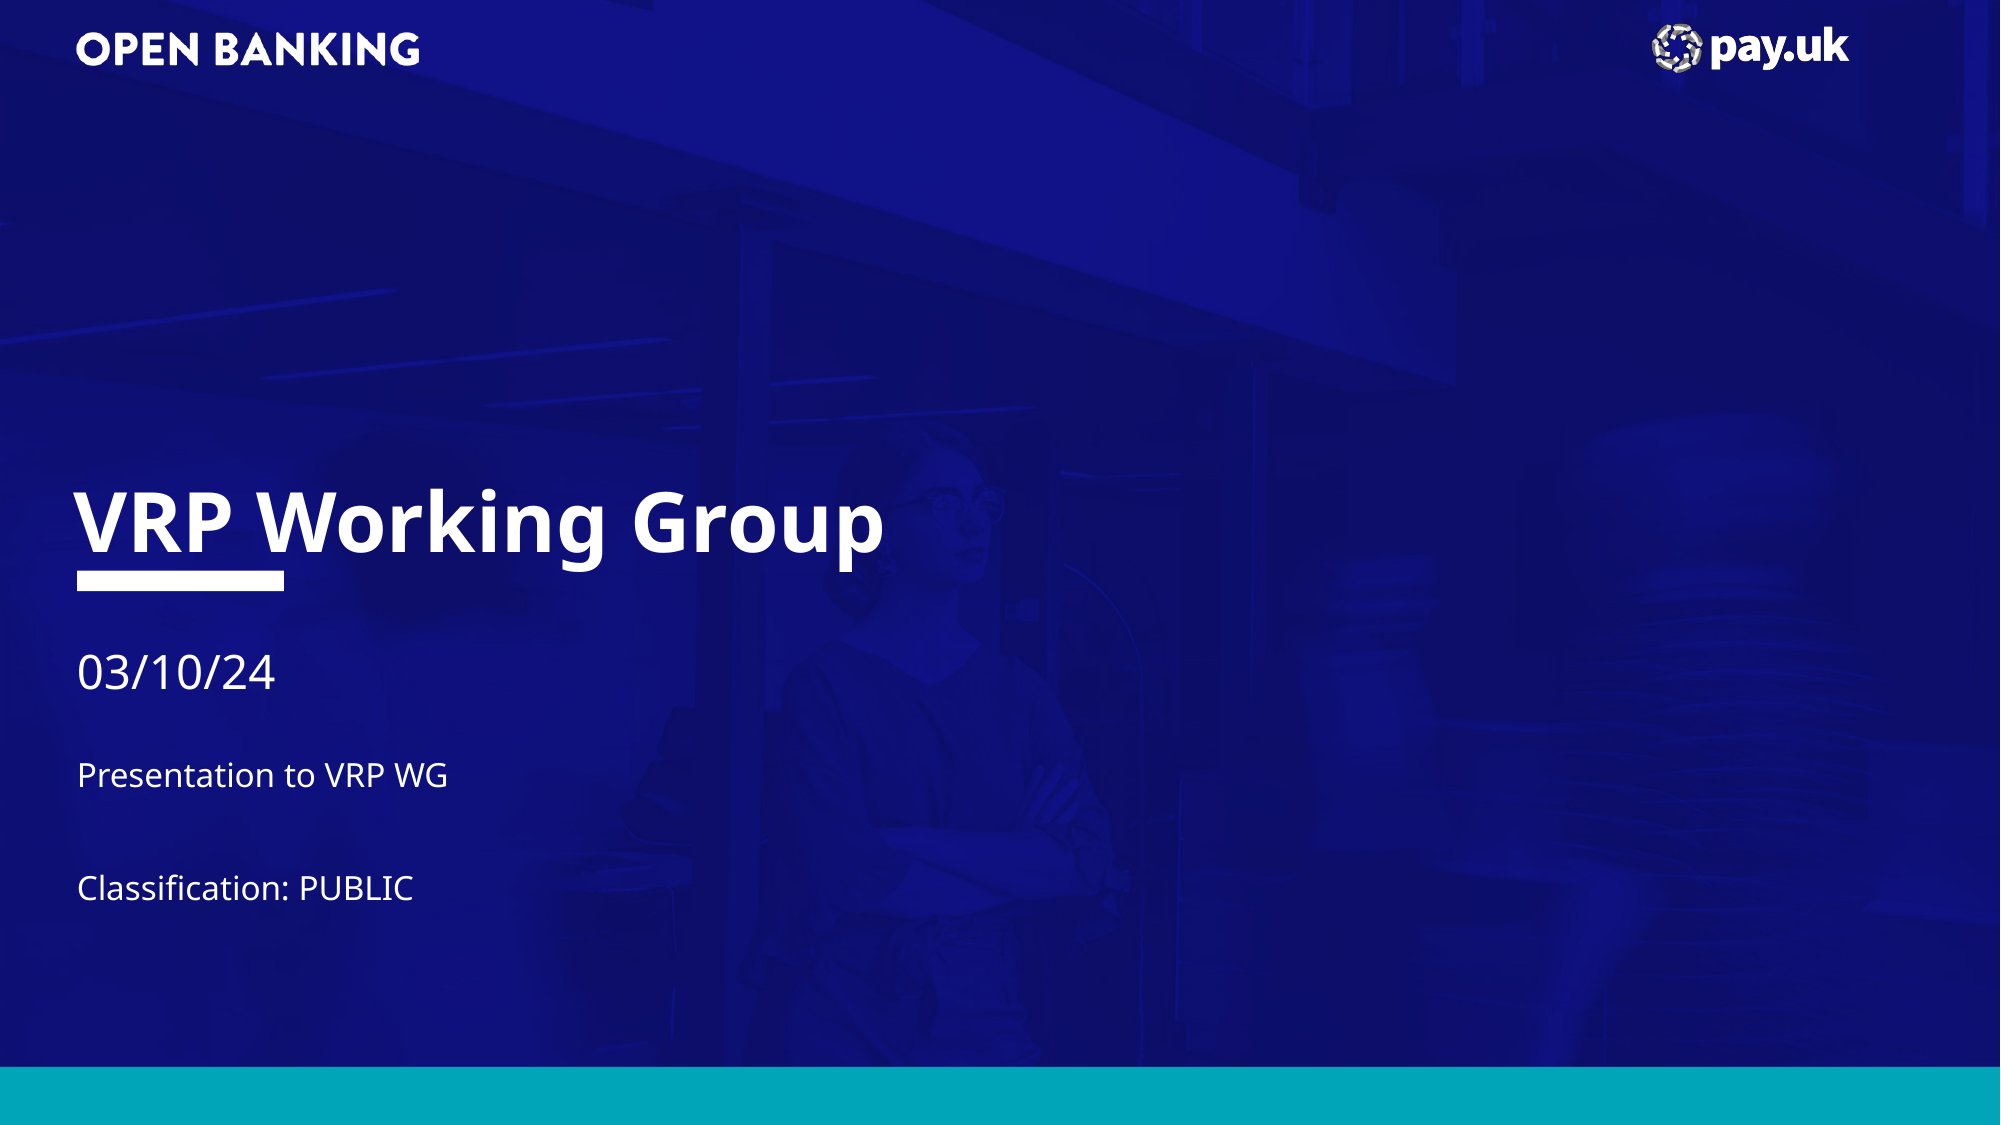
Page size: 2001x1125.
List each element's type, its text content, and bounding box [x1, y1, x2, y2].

subtitle 03/10/24 [61, 641, 1753, 708]
list Presentation to VRP WG Classification: PUBLIC [61, 751, 1608, 931]
picture [0, 0, 2000, 1066]
title VRP Working Group [59, 105, 1750, 576]
